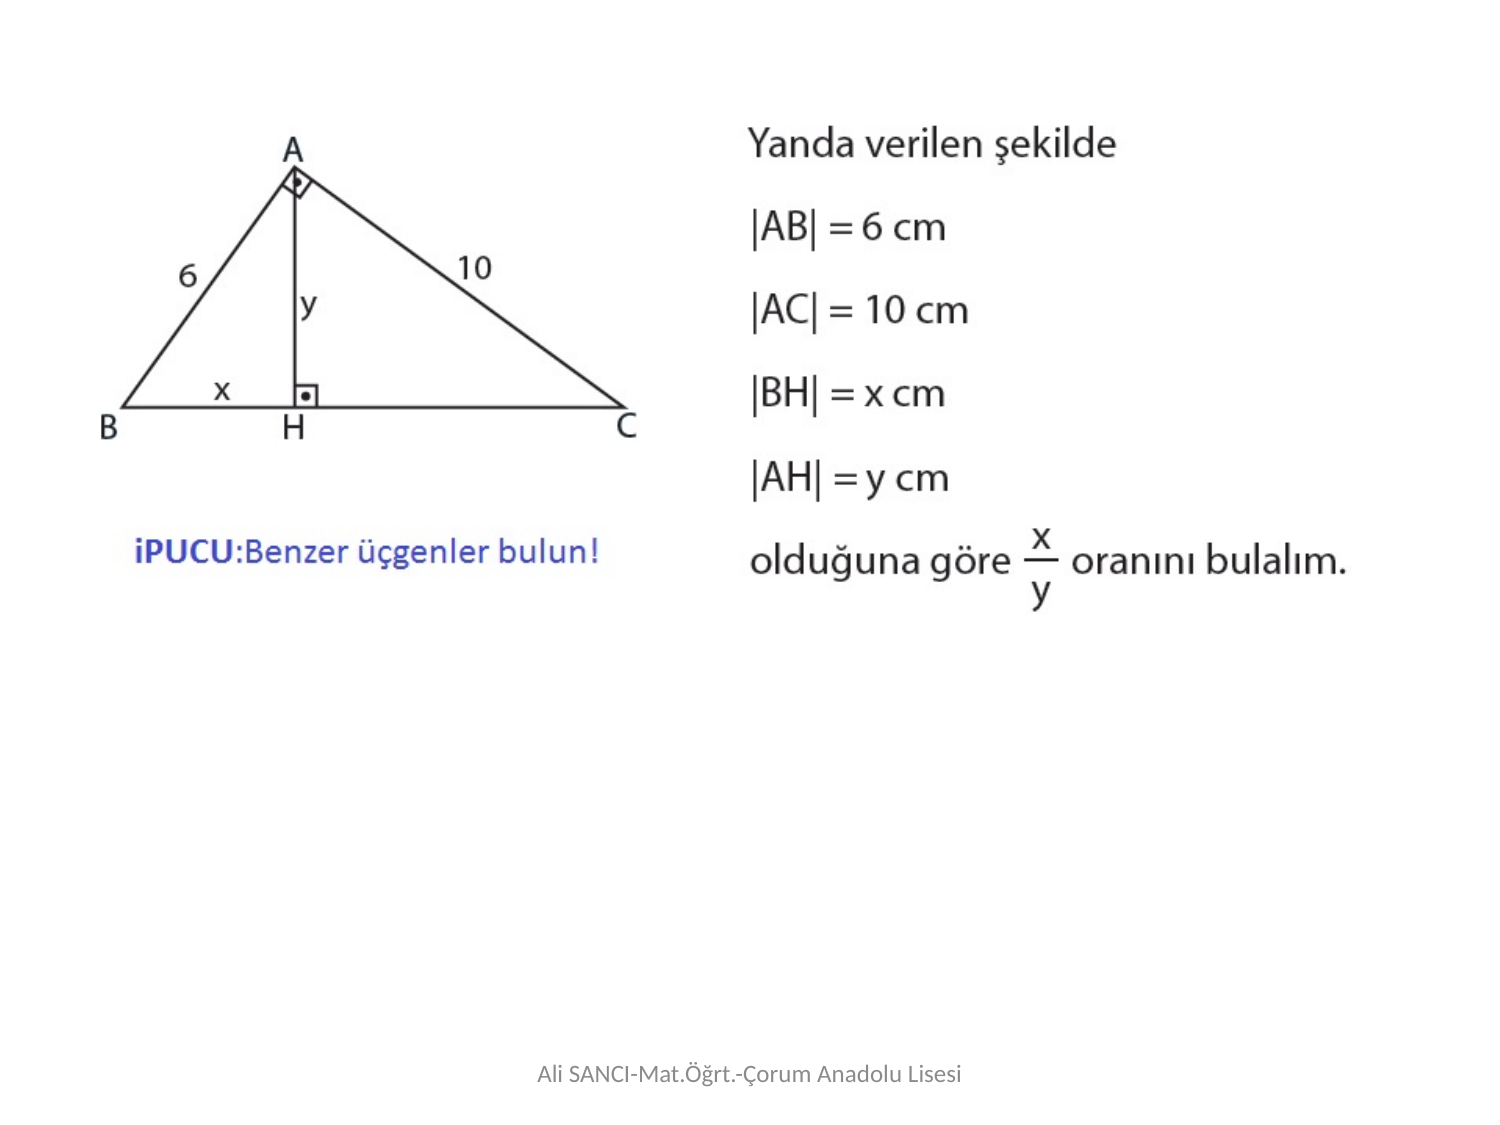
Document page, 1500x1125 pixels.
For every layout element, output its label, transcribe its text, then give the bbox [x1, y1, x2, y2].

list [64, 101, 1392, 640]
footer Ali SANCI-Mat.Öğrt.-Çorum Anadolu Lisesi [512, 1042, 988, 1103]
